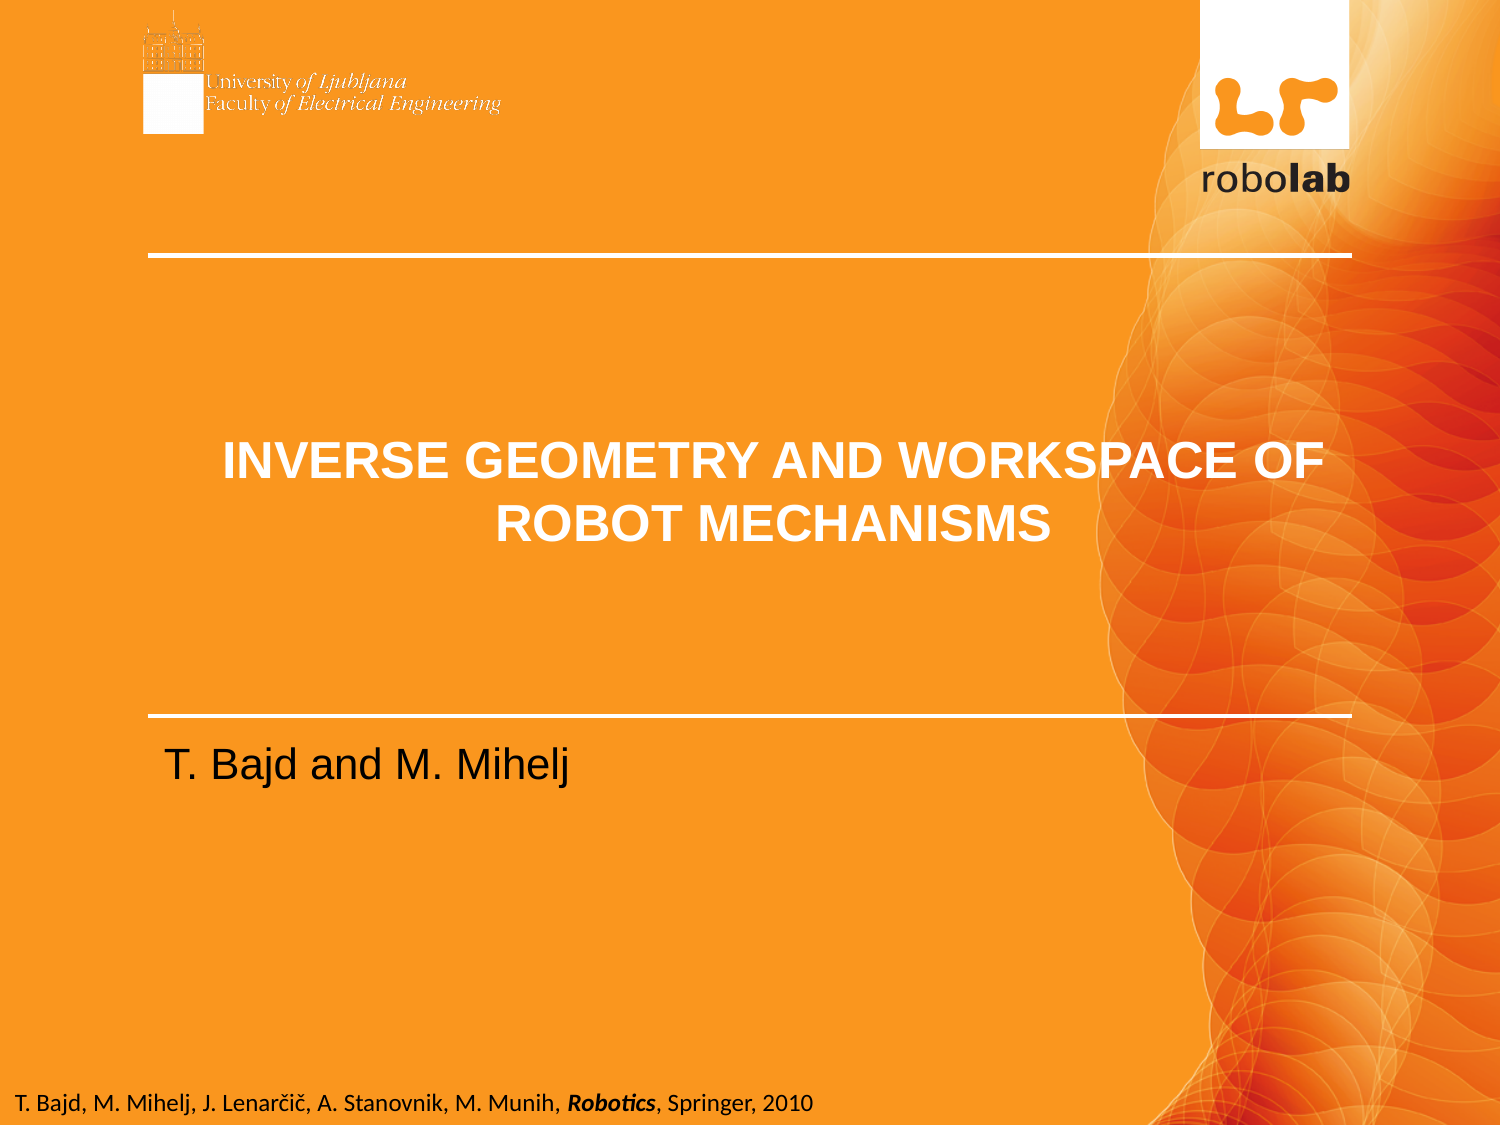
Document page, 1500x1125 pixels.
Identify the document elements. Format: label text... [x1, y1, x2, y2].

picture [143, 10, 501, 134]
subtitle T. Bajd and M. Mihelj [148, 727, 1199, 1016]
picture [1033, 0, 1500, 1125]
title INVERSE GEOMETRY AND WORKSPACE OF ROBOT MECHANISMS [136, 368, 1412, 610]
